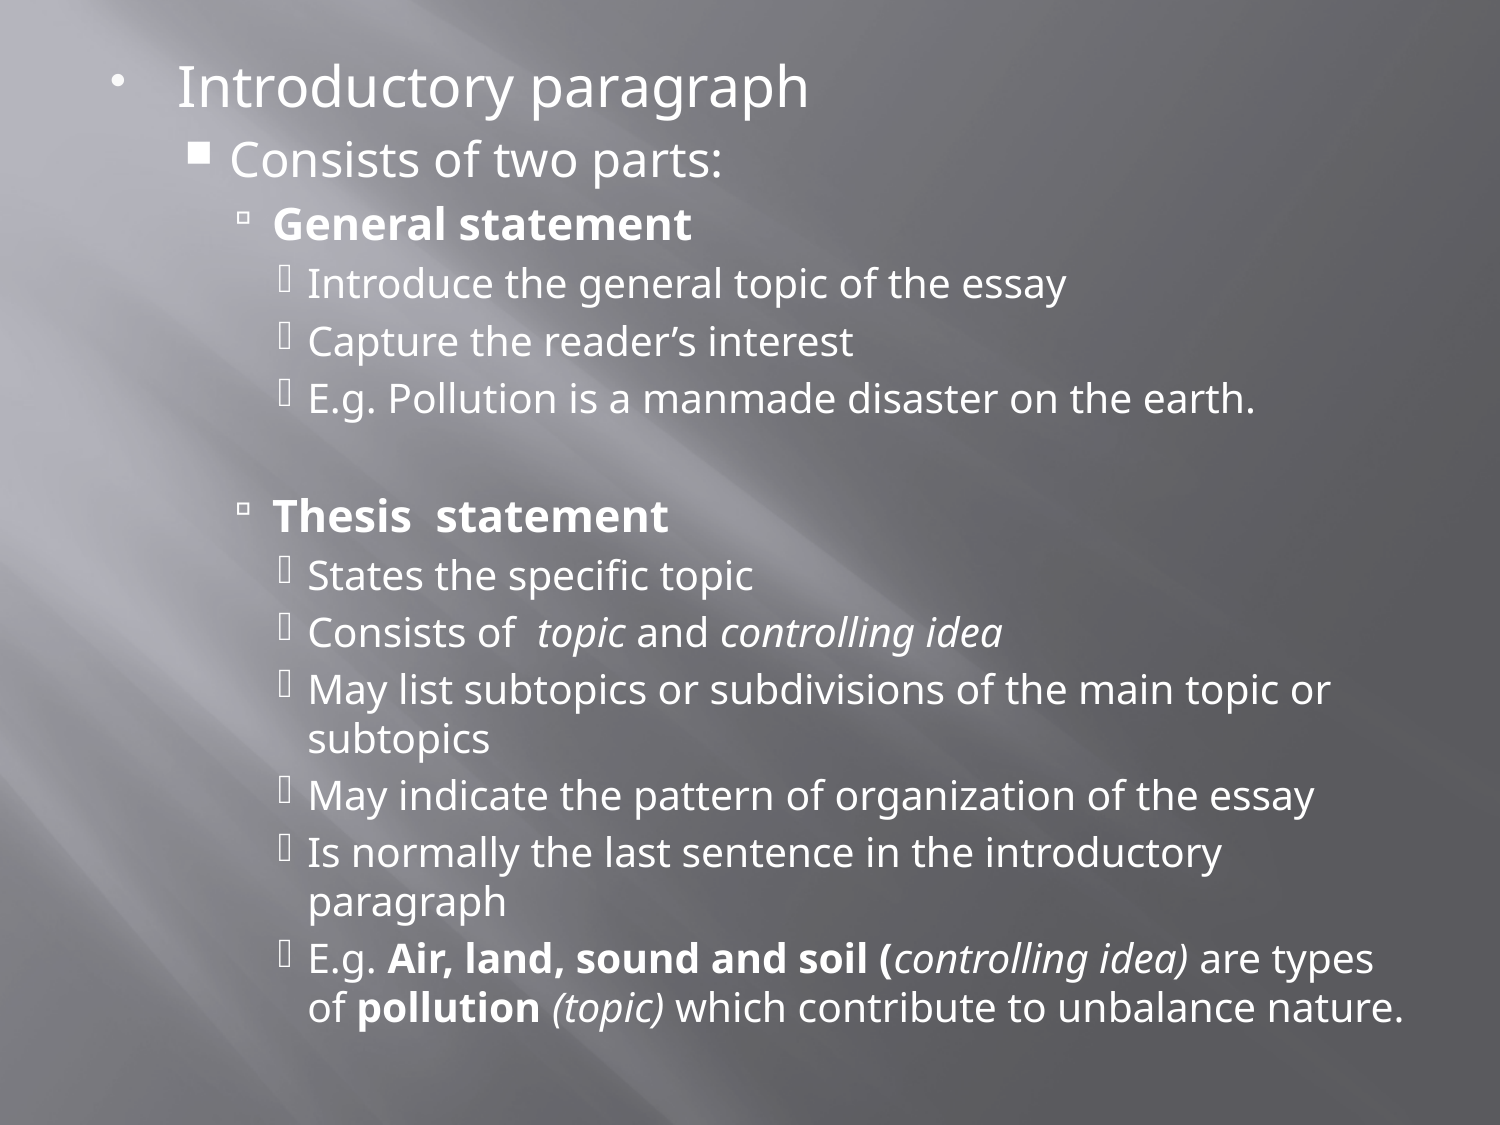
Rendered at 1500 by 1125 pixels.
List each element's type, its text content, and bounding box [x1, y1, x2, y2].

list Introductory paragraph Consists of two parts: General statement Introduce the general topic of the essay Capture the reader’s interest E.g. Pollution is a manmade disaster on the earth. Thesis statement States the specific topic Consists of topic and controlling idea May list subtopics or subdivisions of the main topic or subtopics May indicate the pattern of organization of the essay Is normally the last sentence in the introductory paragraph E.g. Air, land, sound and soil (controlling idea) are types of pollution (topic) which contribute to unbalance nature. [75, 42, 1425, 1059]
